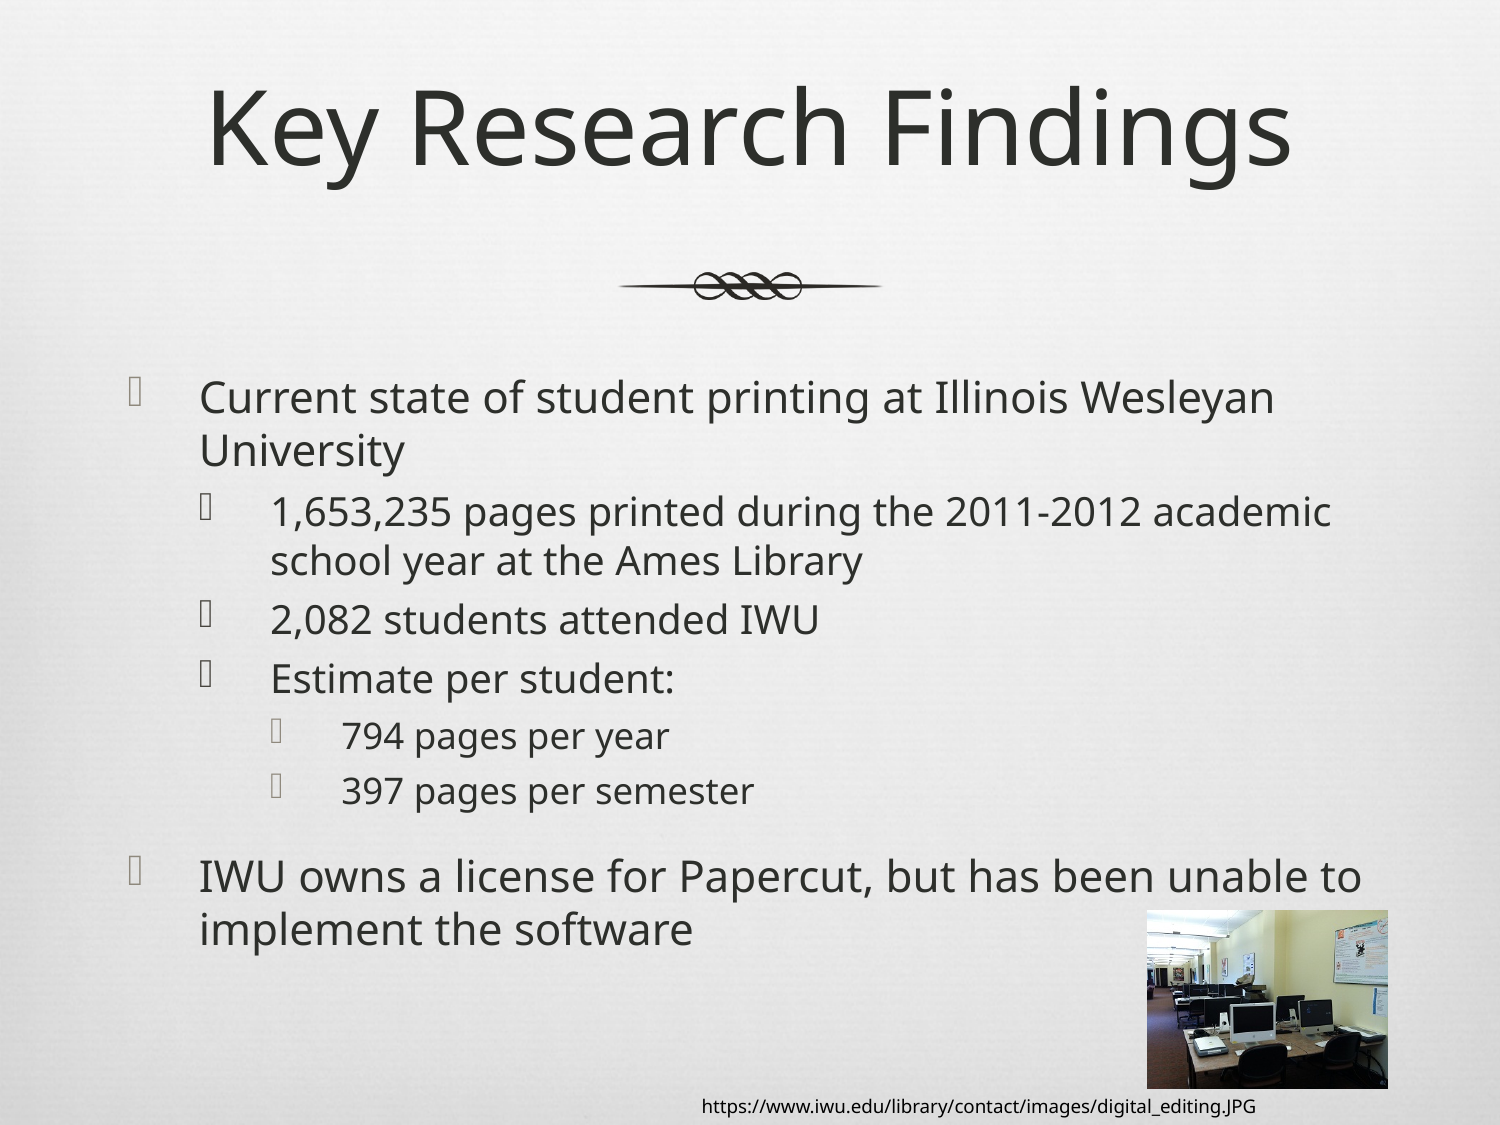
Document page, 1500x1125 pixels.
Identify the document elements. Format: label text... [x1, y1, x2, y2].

title Key Research Findings [112, 11, 1388, 236]
list Current state of student printing at Illinois Wesleyan University 1,653,235 pages printed during the 2011-2012 academic school year at the Ames Library 2,082 students attended IWU Estimate per student: 794 pages per year 397 pages per semester IWU owns a license for Papercut, but has been unable to implement the software [112, 362, 1388, 963]
picture [1146, 909, 1388, 1090]
picture [615, 272, 885, 300]
text_box https://www.iwu.edu/library/contact/images/digital_editing.JPG [686, 1087, 1335, 1125]
